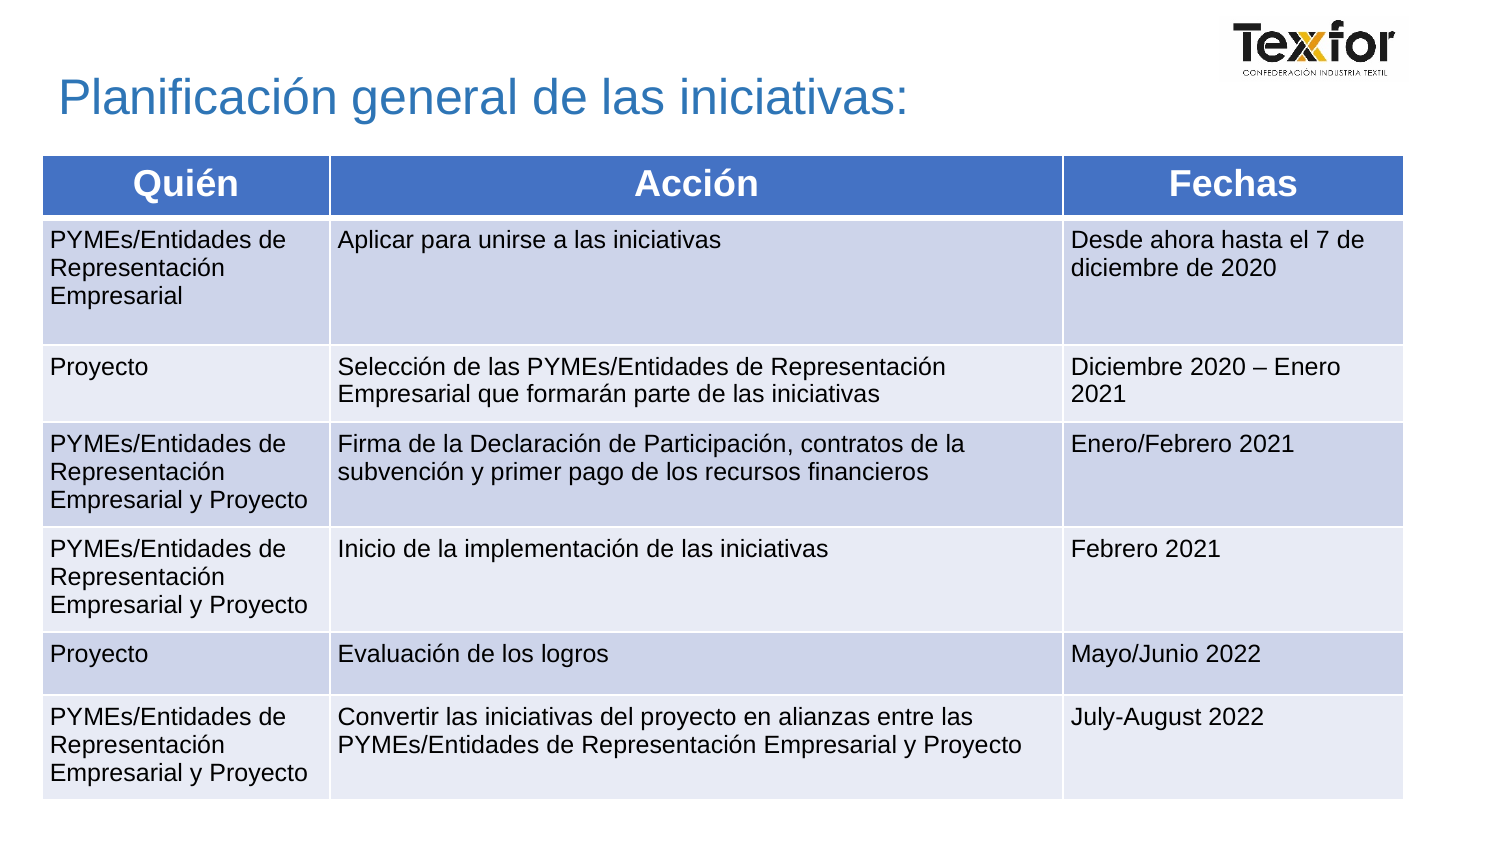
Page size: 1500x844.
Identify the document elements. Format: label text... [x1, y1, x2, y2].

table_cell Proyecto [43, 633, 329, 694]
table_header Acción [331, 156, 1062, 215]
table_header Quién [43, 156, 329, 215]
table_cell PYMEs/Entidades de Representación Empresarial [43, 221, 329, 344]
table_cell Convertir las iniciativas del proyecto en alianzas entre las PYMEs/Entidades de Representación Empresarial y Proyecto [331, 696, 1062, 799]
table_cell Desde ahora hasta el 7 de diciembre de 2020 [1064, 221, 1403, 344]
table_cell PYMEs/Entidades de Representación Empresarial y Proyecto [43, 423, 329, 526]
text_box Planificación general de las iniciativas: [52, 59, 1448, 131]
table_cell Firma de la Declaración de Participación, contratos de la subvención y primer pago de los recursos financieros [331, 423, 1062, 526]
table_cell July-August 2022 [1064, 696, 1403, 799]
table_cell Aplicar para unirse a las iniciativas [331, 221, 1062, 344]
table_cell Proyecto [43, 346, 329, 421]
table_cell PYMEs/Entidades de Representación Empresarial y Proyecto [43, 528, 329, 631]
table_cell Selección de las PYMEs/Entidades de Representación Empresarial que formarán parte de las iniciativas [331, 346, 1062, 421]
table_cell PYMEs/Entidades de Representación Empresarial y Proyecto [43, 696, 329, 799]
table_cell Diciembre 2020 – Enero 2021 [1064, 346, 1403, 421]
picture [1219, 16, 1410, 82]
table_cell Febrero 2021 [1064, 528, 1403, 631]
table_header Fechas [1064, 156, 1403, 215]
table_cell Evaluación de los logros [331, 633, 1062, 694]
table_cell Inicio de la implementación de las iniciativas [331, 528, 1062, 631]
table_cell Enero/Febrero 2021 [1064, 423, 1403, 526]
table_cell Mayo/Junio 2022 [1064, 633, 1403, 694]
